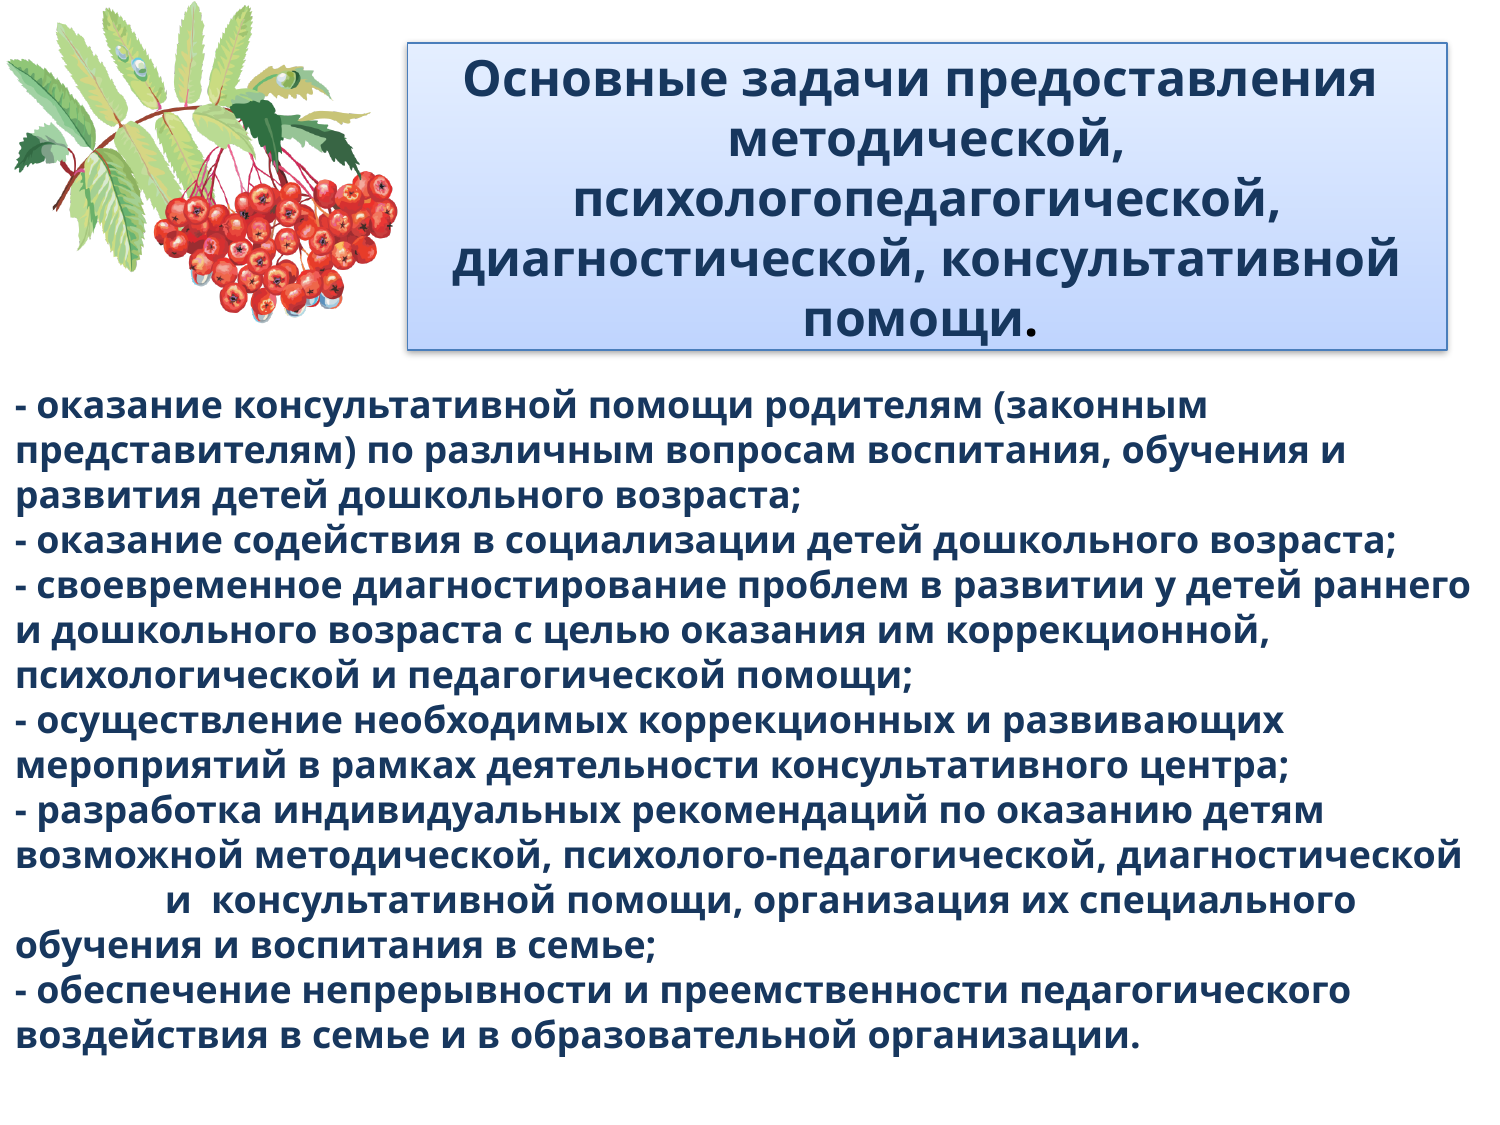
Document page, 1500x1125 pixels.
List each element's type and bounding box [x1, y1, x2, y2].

text_box [0, 0, 1500, 1071]
